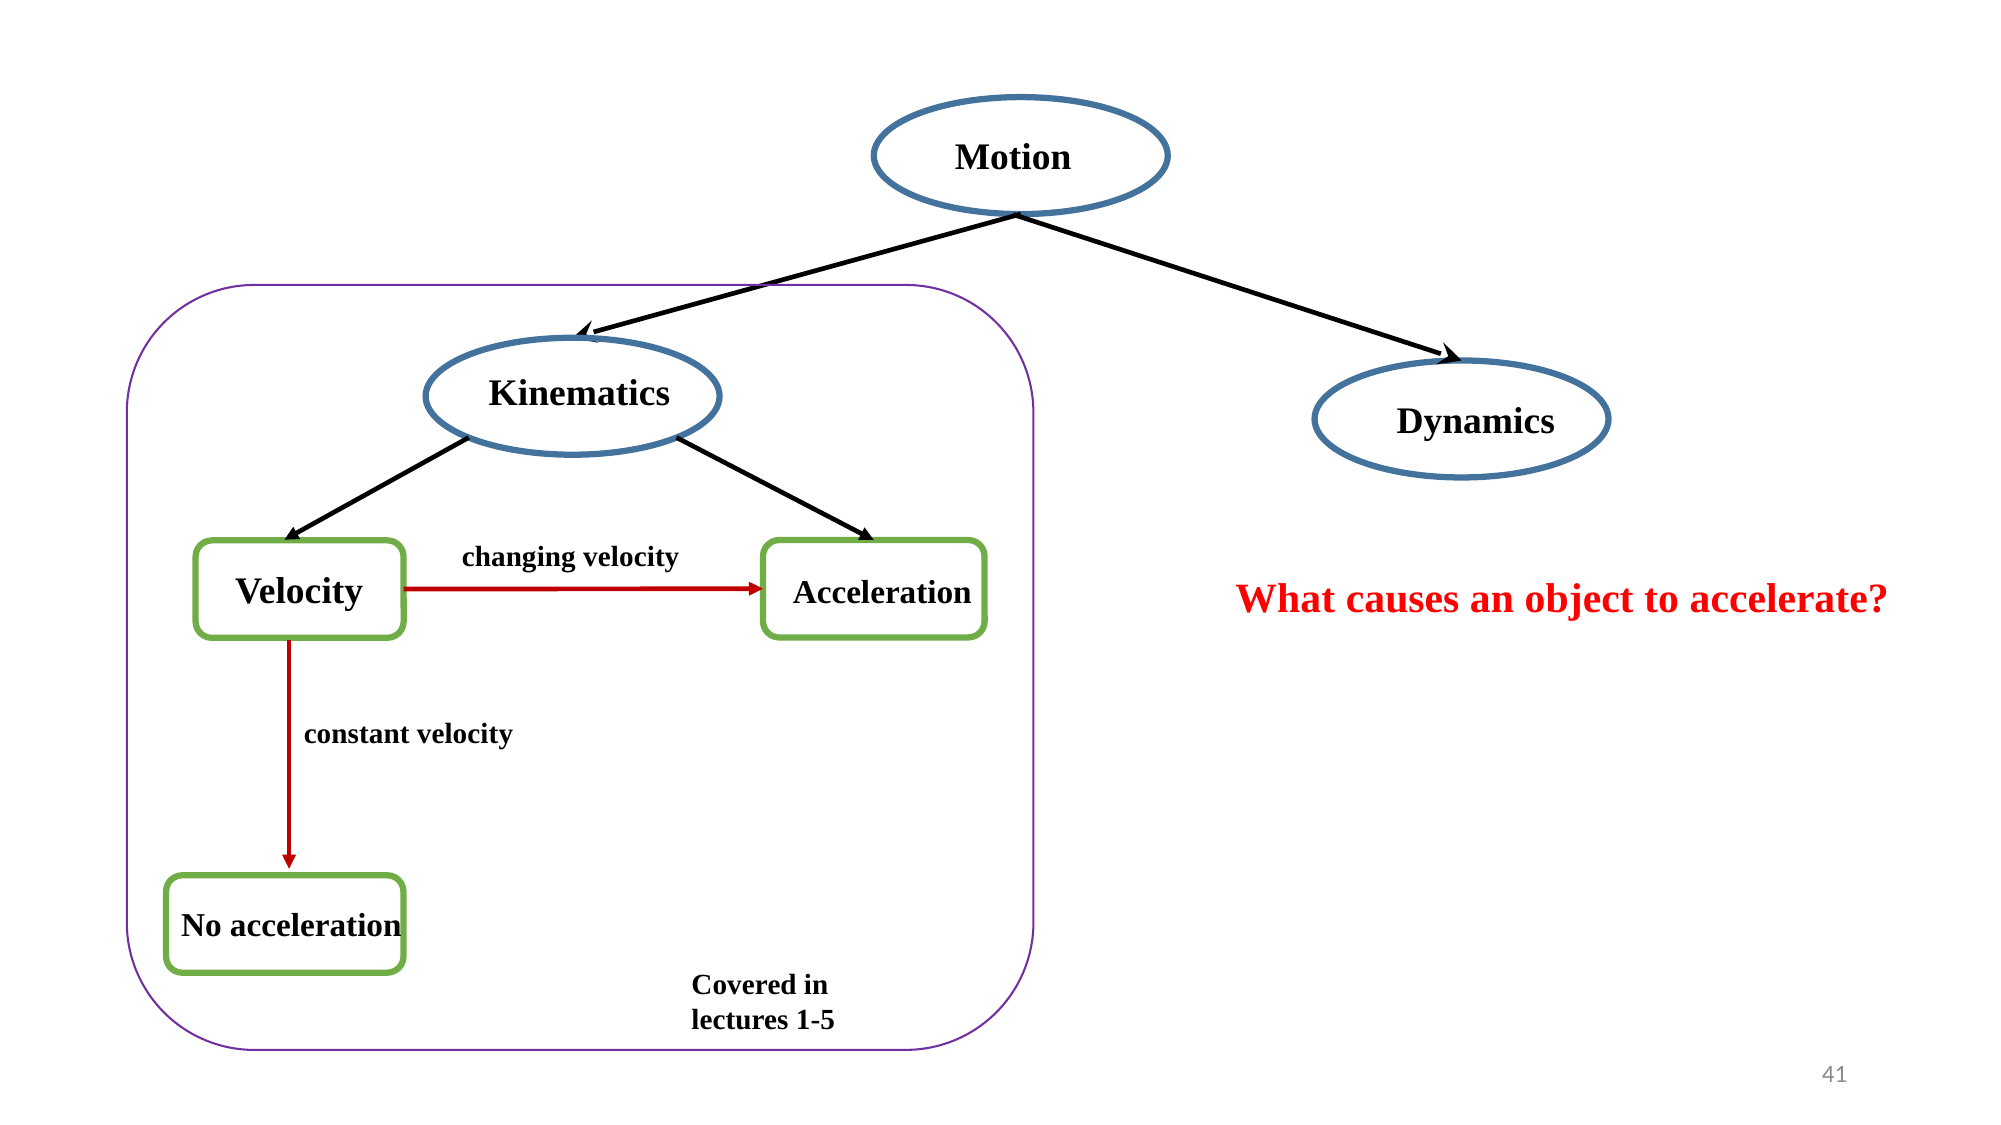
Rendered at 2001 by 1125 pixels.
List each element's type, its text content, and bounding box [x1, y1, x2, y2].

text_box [572, 214, 1013, 338]
text_box Covered in lectures 1-5 [676, 958, 926, 1043]
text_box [1314, 360, 1609, 478]
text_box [873, 97, 1168, 214]
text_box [425, 337, 720, 455]
text_box [125, 283, 1035, 1051]
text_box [284, 437, 469, 540]
slide_number 41 [1412, 1042, 1863, 1103]
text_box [676, 437, 874, 540]
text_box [1013, 214, 1462, 361]
text_box What causes an object to accelerate? [1220, 563, 1905, 628]
